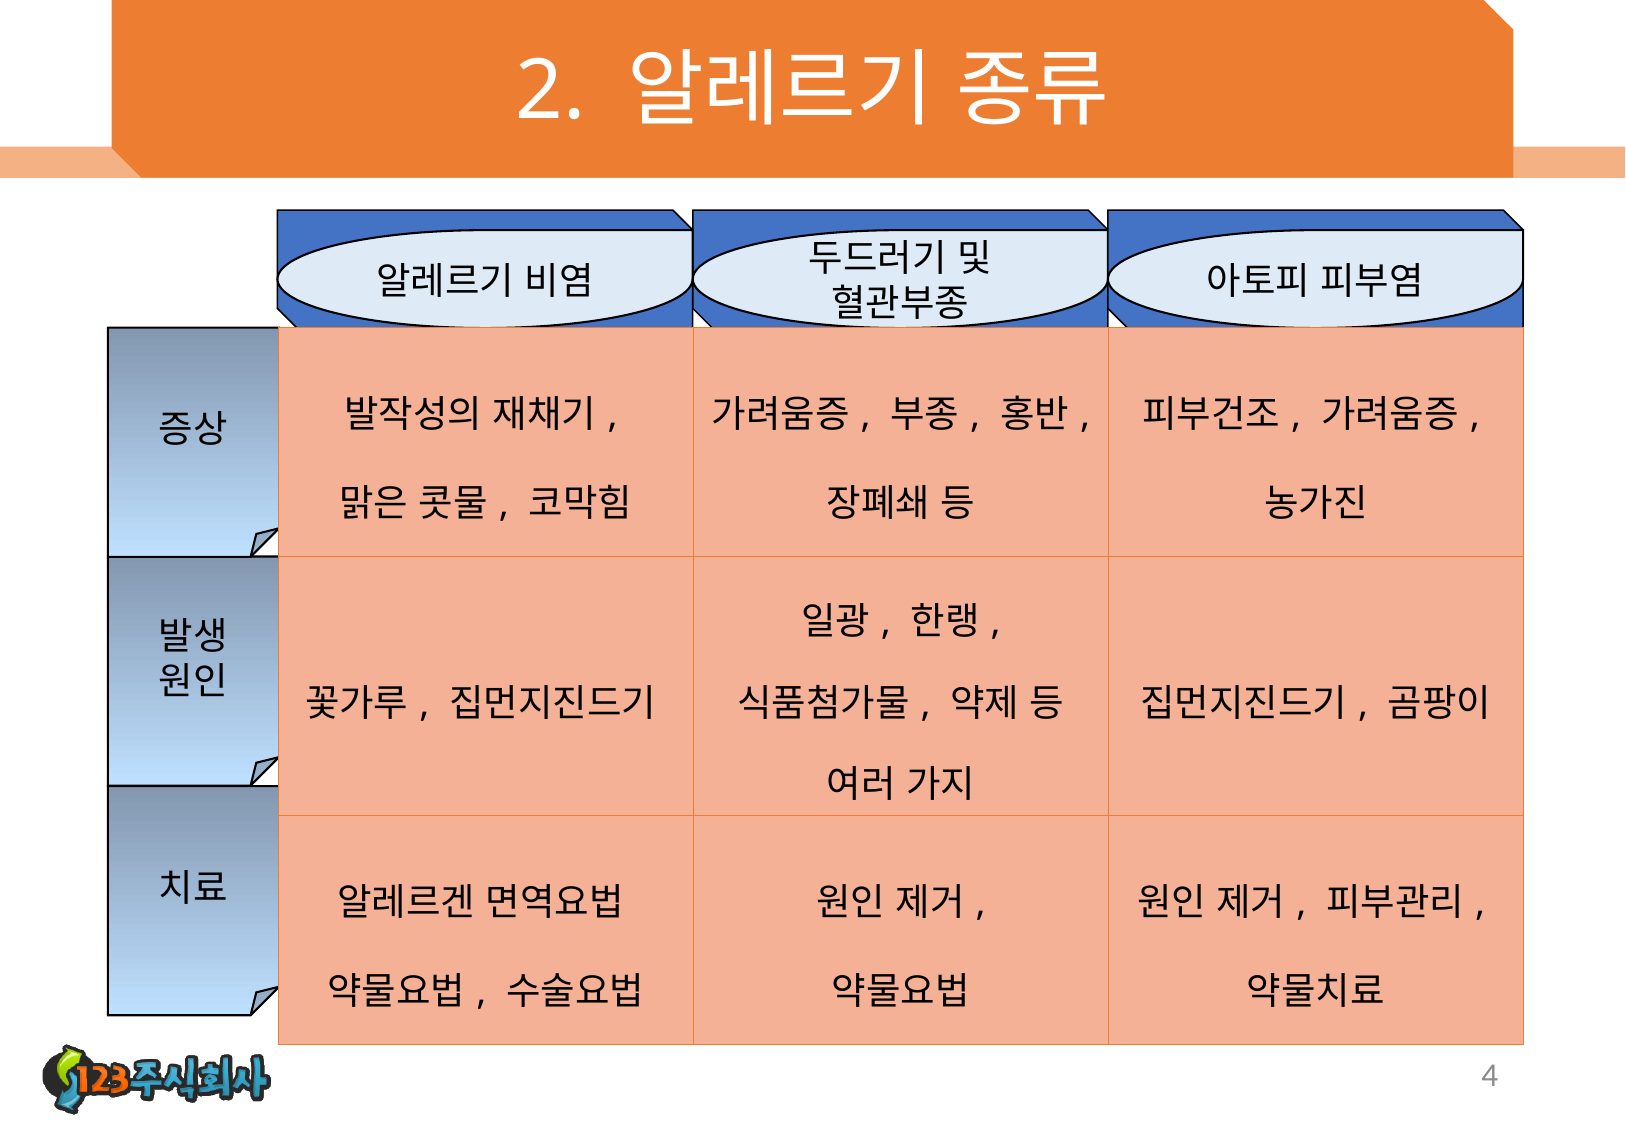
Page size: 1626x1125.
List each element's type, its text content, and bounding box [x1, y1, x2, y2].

text_box [974, 289, 1109, 327]
text_box 알레르기 비염 [276, 229, 694, 327]
table_cell 원인 제거, 피부관리, 약물치료 [1109, 816, 1523, 1044]
text_box [276, 283, 412, 327]
table_header 발작성의 재채기, 맑은 콧물, 코막힘 [279, 328, 693, 556]
table_cell 알레르겐 면역요법 약물요법, 수술요법 [279, 816, 693, 1044]
text_box [1106, 280, 1242, 327]
table_cell 꽃가루, 집먼지진드기 [279, 557, 693, 815]
picture [31, 1032, 281, 1125]
table_cell 원인 제거, 약물요법 [694, 816, 1108, 1044]
text_box 아토피 피부염 [1106, 229, 1525, 327]
table_cell 일광, 한랭, 식품첨가물, 약제 등 여러 가지 [694, 557, 1108, 815]
text_box [558, 289, 694, 327]
table_header 가려움증, 부종, 홍반, 장폐쇄 등 [694, 328, 1108, 556]
text_box 증상 [106, 326, 281, 558]
text_box [276, 209, 691, 275]
text_box [1389, 281, 1525, 330]
text_box 발생 원인 [106, 555, 278, 787]
text_box [691, 286, 827, 327]
slide_number 4 [1147, 1045, 1514, 1103]
text_box [1106, 209, 1524, 278]
table_cell 집먼지진드기, 곰팡이 [1109, 557, 1523, 815]
table_header 피부건조, 가려움증, 농가진 [1109, 328, 1523, 556]
text_box 치료 [106, 785, 278, 1017]
text_box [691, 209, 1106, 270]
text_box 두드러기 및 혈관부종 [691, 229, 1106, 327]
title 2. 알레르기 종류 [0, 3, 1625, 182]
